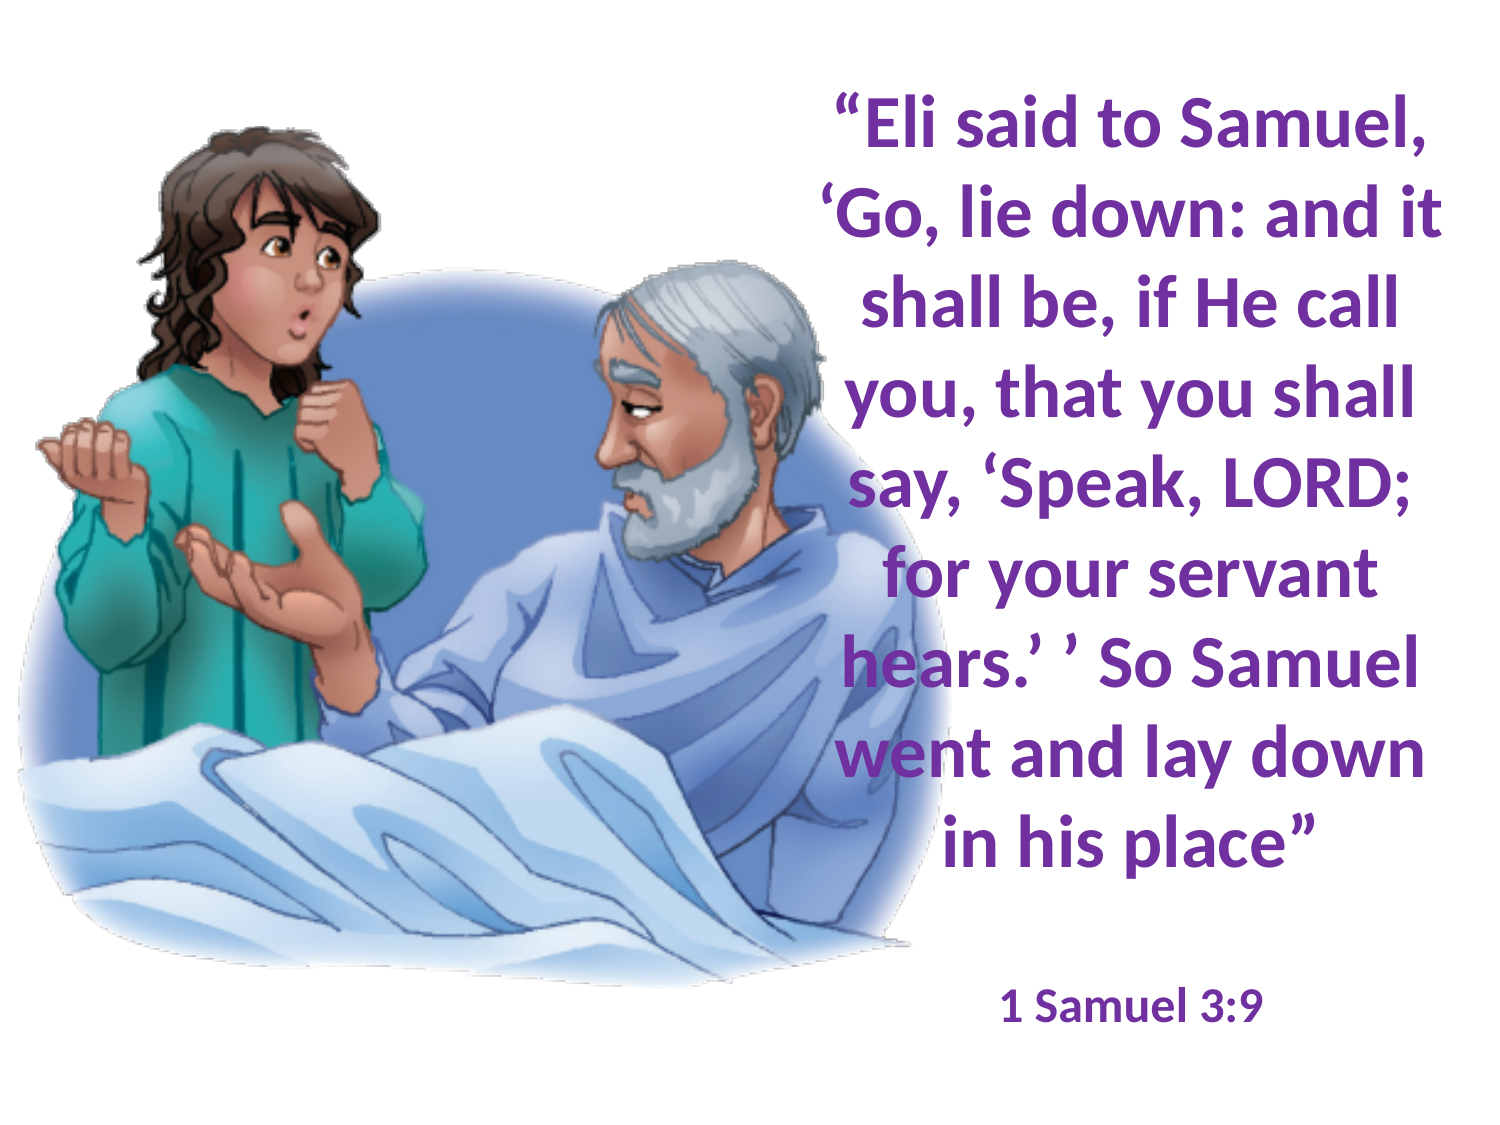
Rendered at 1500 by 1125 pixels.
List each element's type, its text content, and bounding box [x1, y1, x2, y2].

text_box “Eli said to Samuel, ‘Go, lie down: and it shall be, if He call you, that you shall say, ‘Speak, LORD; for your servant hears.’ ’ So Samuel went and lay down in his place” 1 Samuel 3:9 [797, 65, 1465, 1041]
picture [17, 126, 952, 989]
